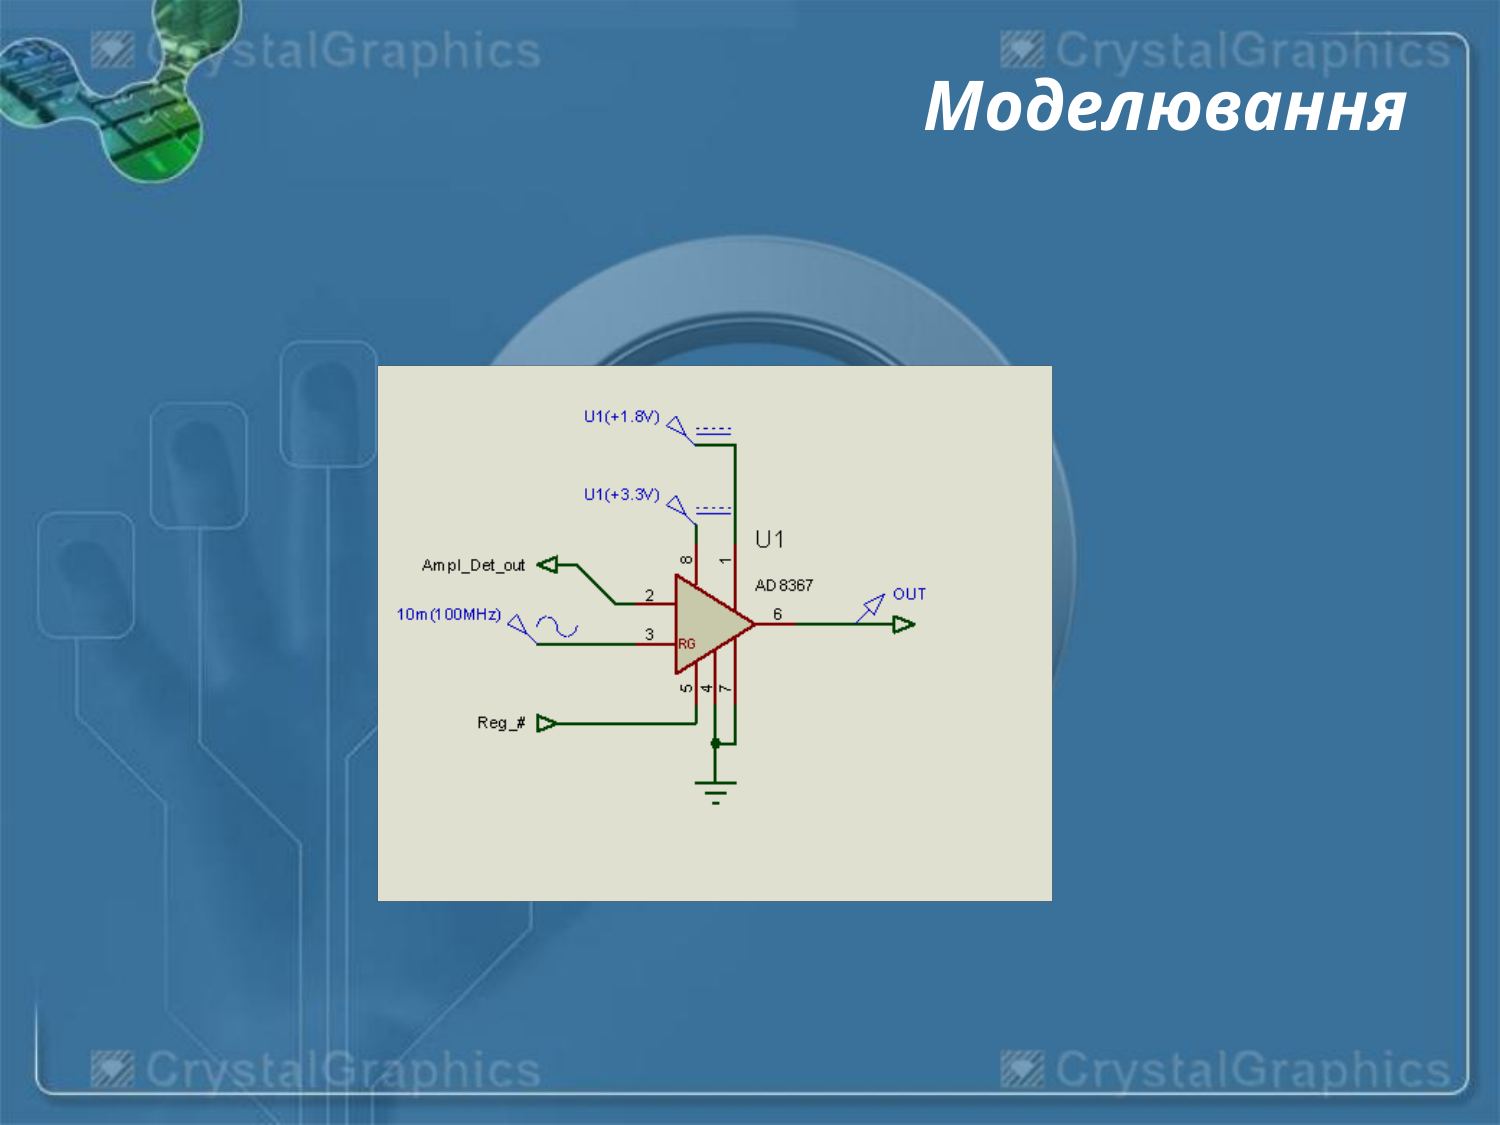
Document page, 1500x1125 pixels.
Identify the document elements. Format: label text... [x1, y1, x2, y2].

picture [0, 0, 1500, 1125]
title Моделювання [878, 42, 1424, 165]
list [374, 362, 1057, 906]
